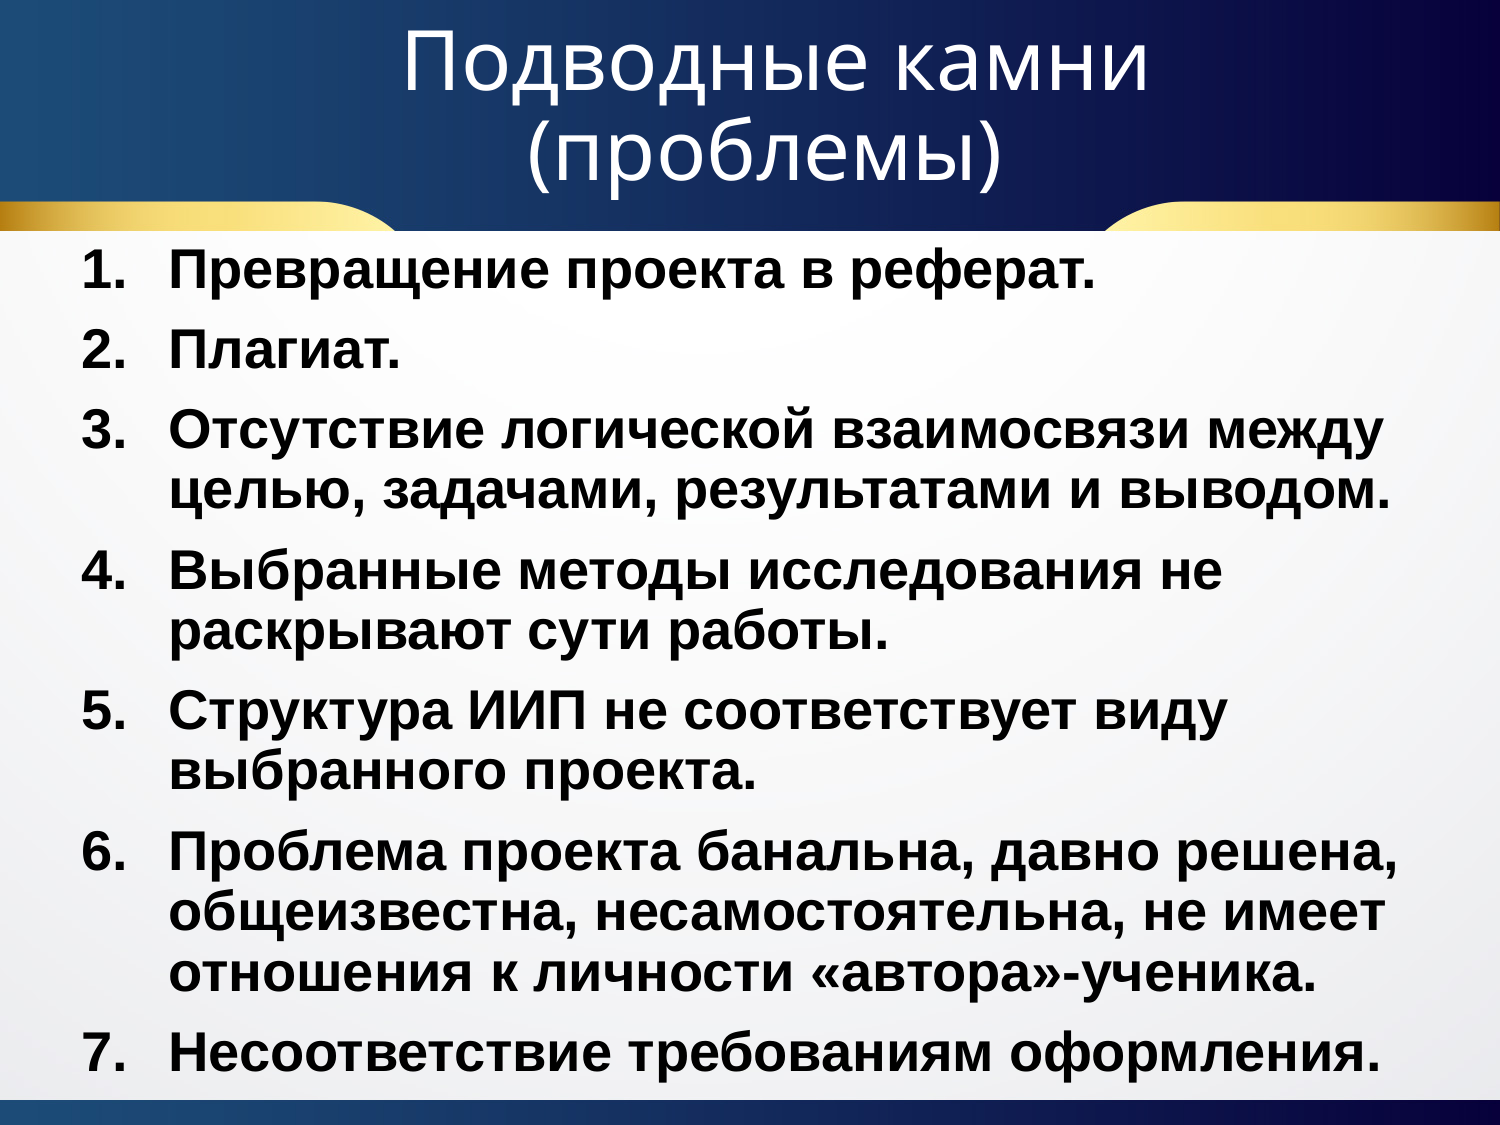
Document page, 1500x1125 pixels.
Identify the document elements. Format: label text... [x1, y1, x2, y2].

list Превращение проекта в реферат. Плагиат. Отсутствие логической взаимосвязи между целью, задачами, результатами и выводом. Выбранные методы исследования не раскрывают сути работы. Структура ИИП не соответствует виду выбранного проекта. Проблема проекта банальна, давно решена, общеизвестна, несамостоятельна, не имеет отношения к личности «автора»-ученика. Несоответствие требованиям оформления. [66, 232, 1462, 1100]
picture [0, 0, 1500, 1125]
title Подводные камни (проблемы) [343, 0, 1210, 218]
